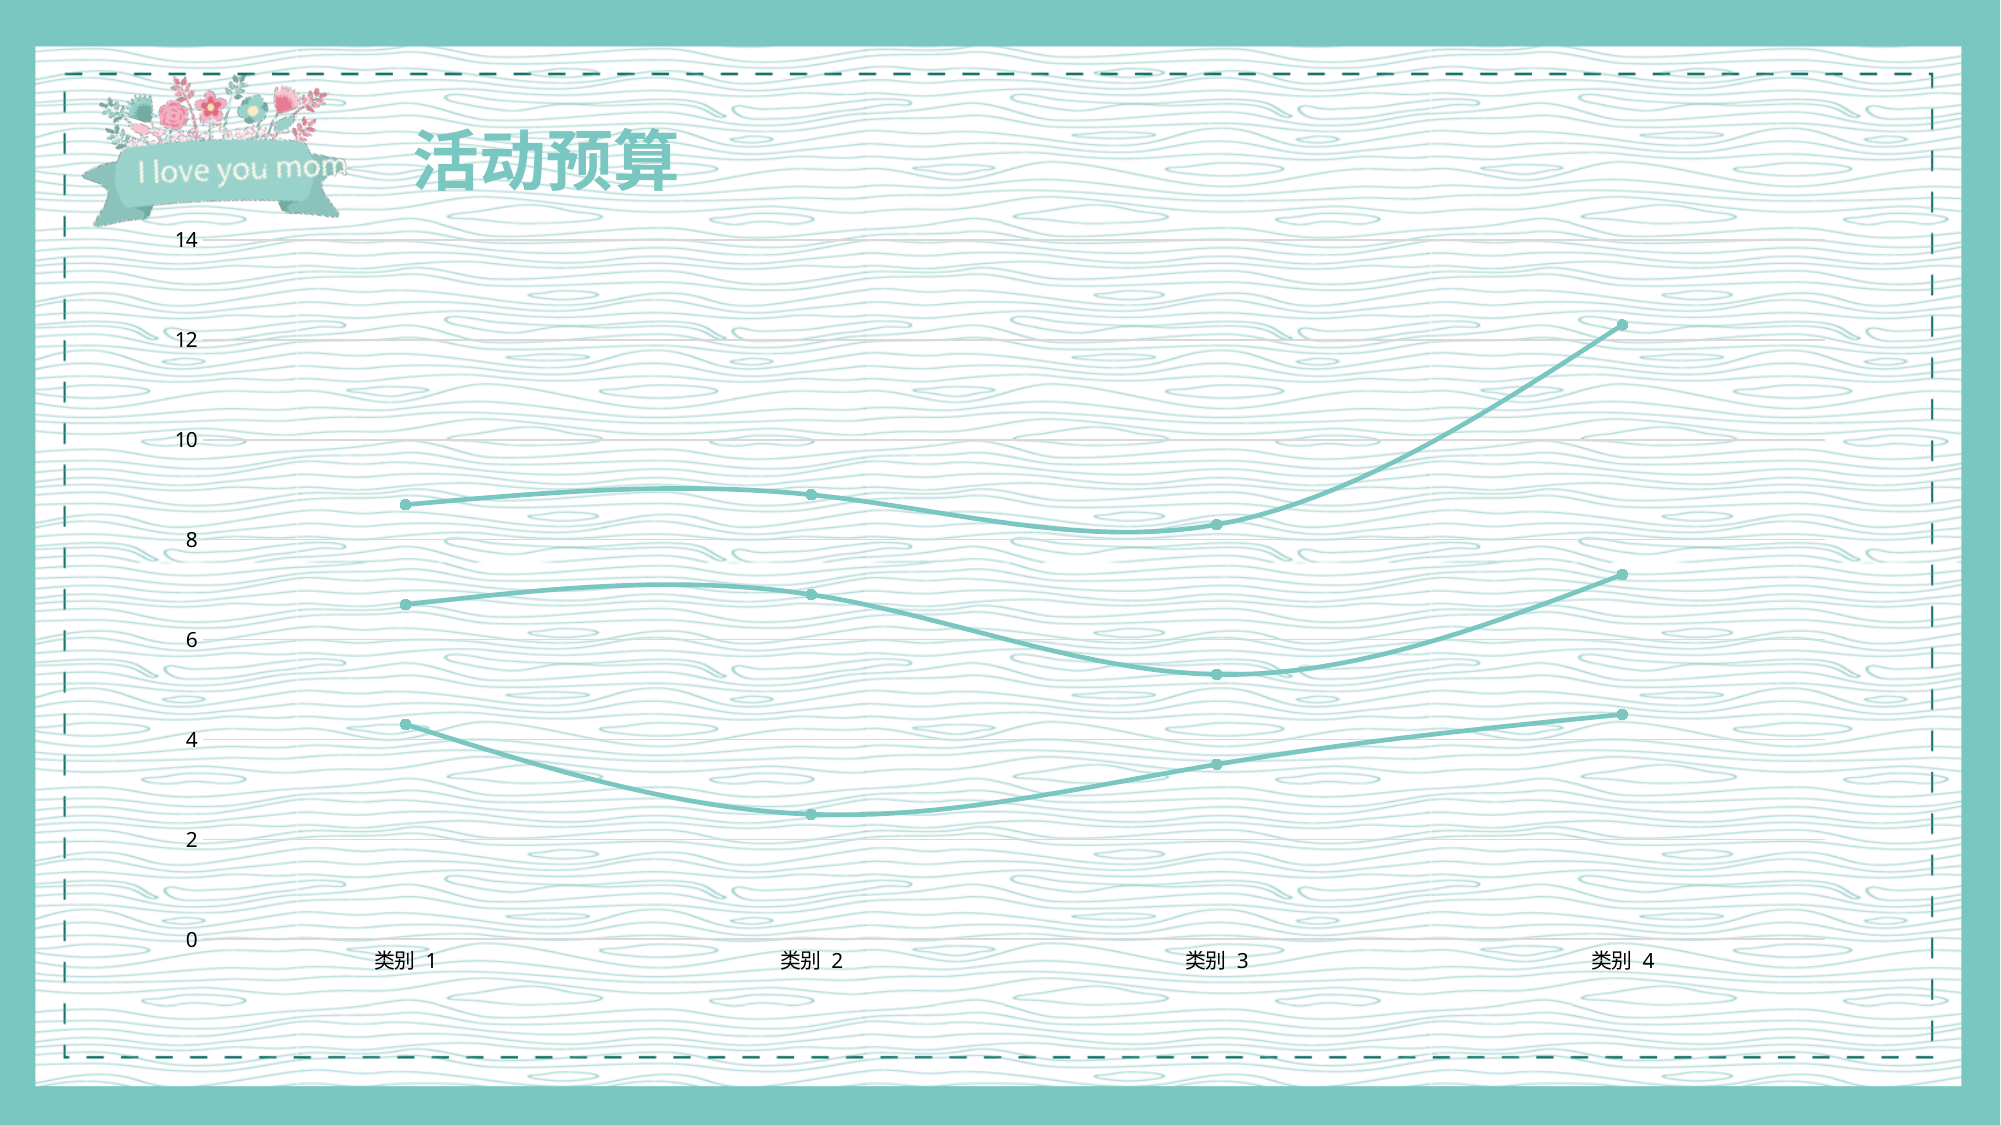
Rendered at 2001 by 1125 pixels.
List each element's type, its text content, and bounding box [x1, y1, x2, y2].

picture [0, 0, 2001, 1125]
text_box 活动预算 [398, 110, 1119, 206]
chart [140, 210, 1860, 991]
